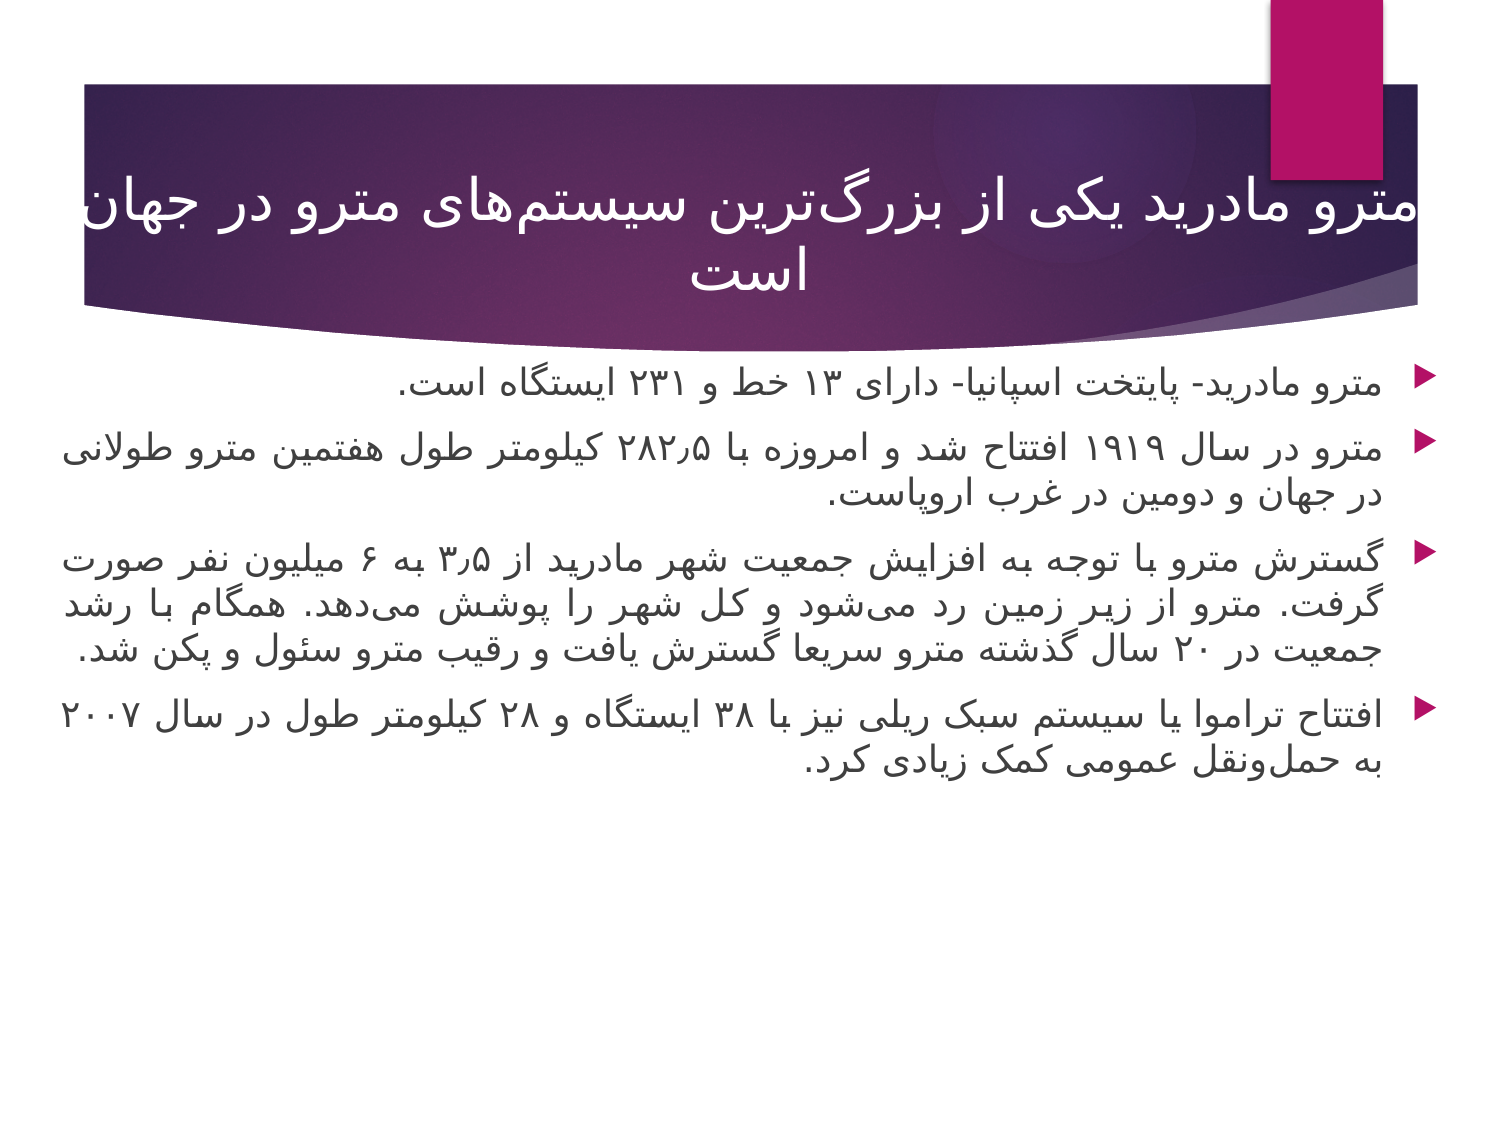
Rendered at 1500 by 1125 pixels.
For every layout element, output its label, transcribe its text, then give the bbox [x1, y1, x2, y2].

title مترو مادرید یکی از بزرگ‌ترین سیستم‌های مترو در جهان است [45, 184, 1455, 349]
list مترو مادرید- پایتخت اسپانیا- دارای ۱۳ خط و ۲۳۱ ایستگاه است. مترو در سال ۱۹۱۹ افتتاح شد و امروزه با ۲۸۲٫۵ کیلومتر طول هفتمین مترو طولانی در جهان و دومین در غرب اروپاست. گسترش مترو با توجه به افزایش جمعیت شهر مادرید از ۳٫۵ به ۶ میلیون نفر صورت گرفت. مترو از زیر زمین رد می‌شود و کل شهر را پوشش می‌دهد. همگام با رشد جمعیت در ۲۰ سال گذشته مترو سریعا گسترش یافت و رقیب مترو سئول و پکن شد. افتتاح تراموا یا سیستم سبک ریلی نیز با ۳۸ ایستگاه و ۲۸ کیلومتر طول در سال ۲۰۰۷ به حمل‌ونقل عمومی کمک زیادی کرد. [45, 349, 1455, 1023]
